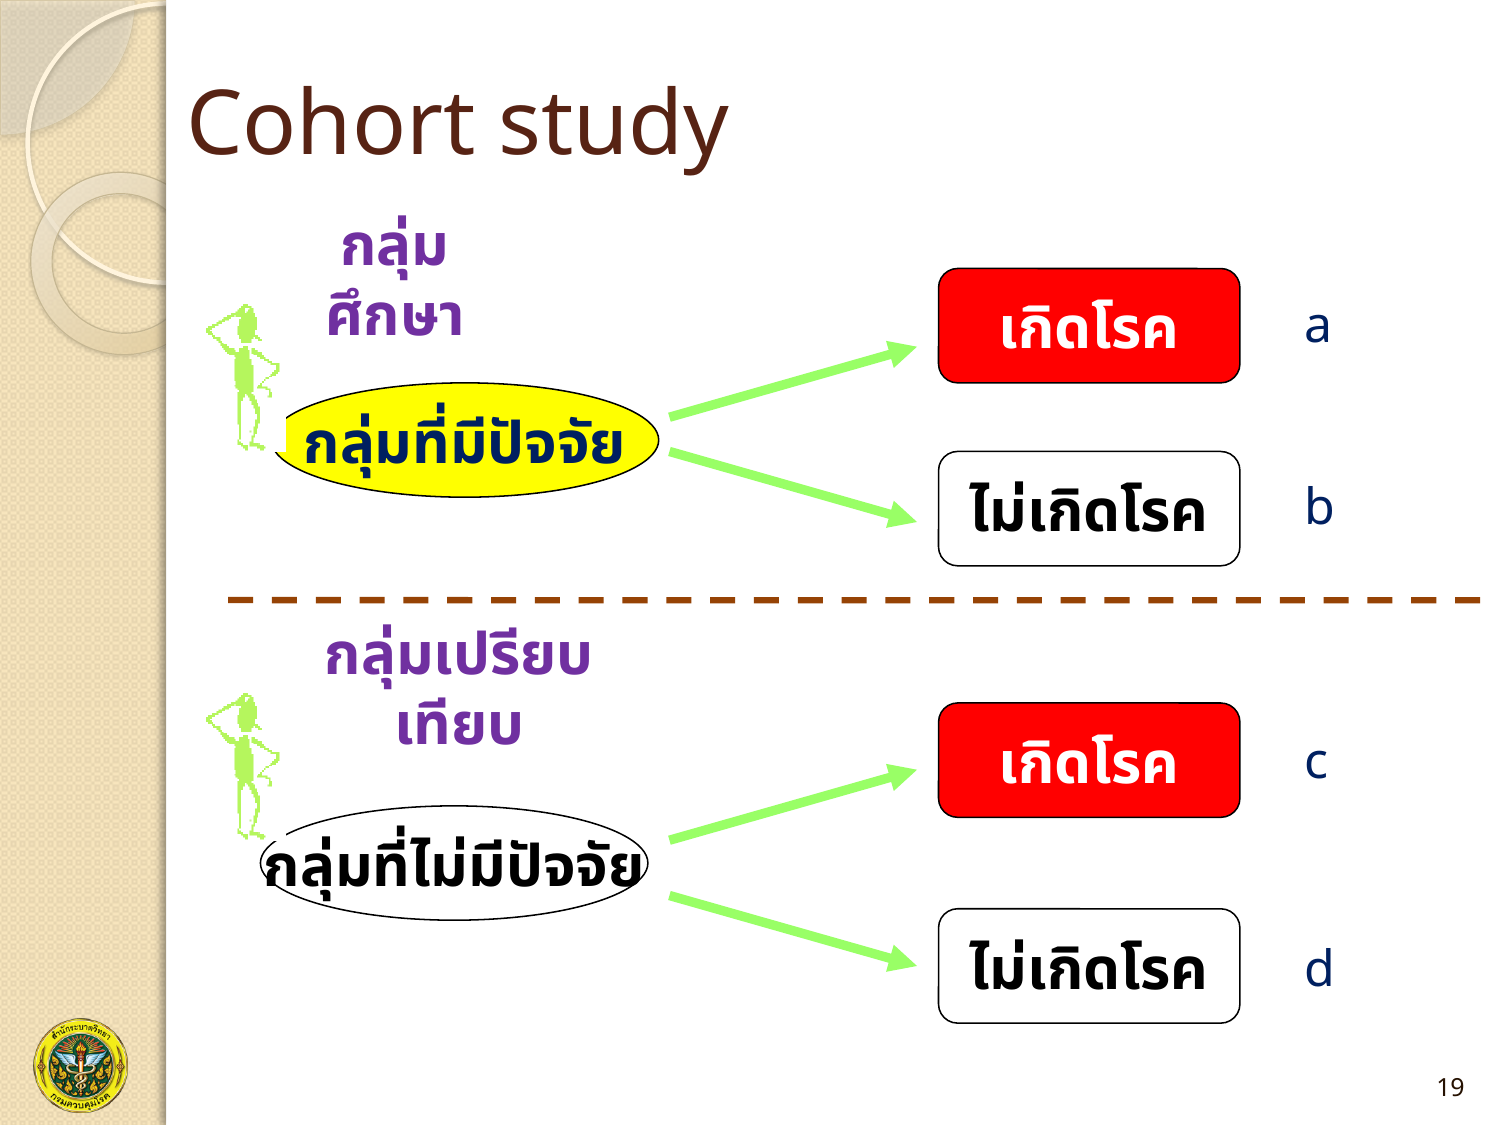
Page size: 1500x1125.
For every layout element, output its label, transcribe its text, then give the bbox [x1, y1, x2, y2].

text_box กลุ่มที่ไม่มีปัจจัย [260, 805, 648, 921]
text_box กลุ่มเปรียบเทียบ [281, 609, 638, 764]
text_box d [1289, 929, 1341, 1004]
text_box กลุ่มที่มีปัจจัย [284, 382, 659, 498]
text_box กลุ่มศึกษา [281, 199, 508, 355]
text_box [669, 268, 1241, 567]
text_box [206, 691, 286, 841]
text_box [206, 302, 286, 452]
title Cohort study [171, 24, 1388, 213]
slide_number 19 [1413, 1034, 1488, 1113]
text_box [669, 702, 1241, 1024]
text_box b [1289, 466, 1341, 542]
picture [33, 1018, 128, 1113]
text_box a [1289, 285, 1341, 360]
text_box c [1289, 721, 1341, 797]
